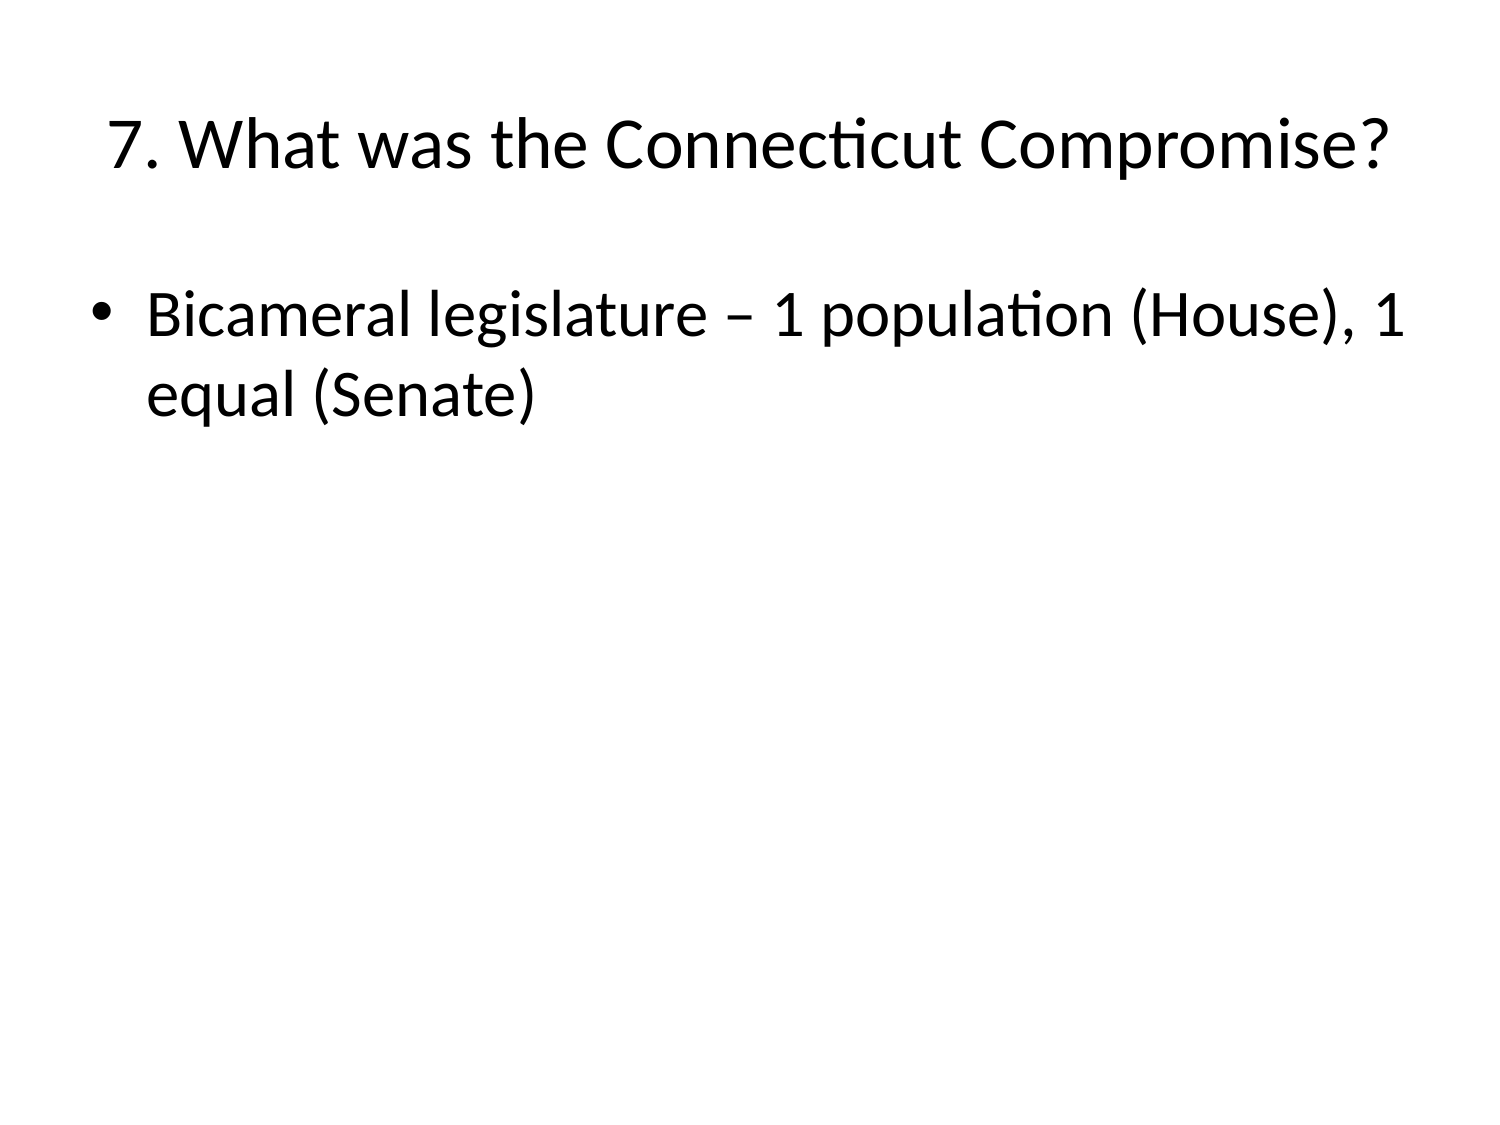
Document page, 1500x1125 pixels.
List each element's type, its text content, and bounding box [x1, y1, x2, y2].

title 7. What was the Connecticut Compromise? [75, 45, 1425, 233]
list Bicameral legislature – 1 population (House), 1 equal (Senate) [75, 262, 1425, 1005]
